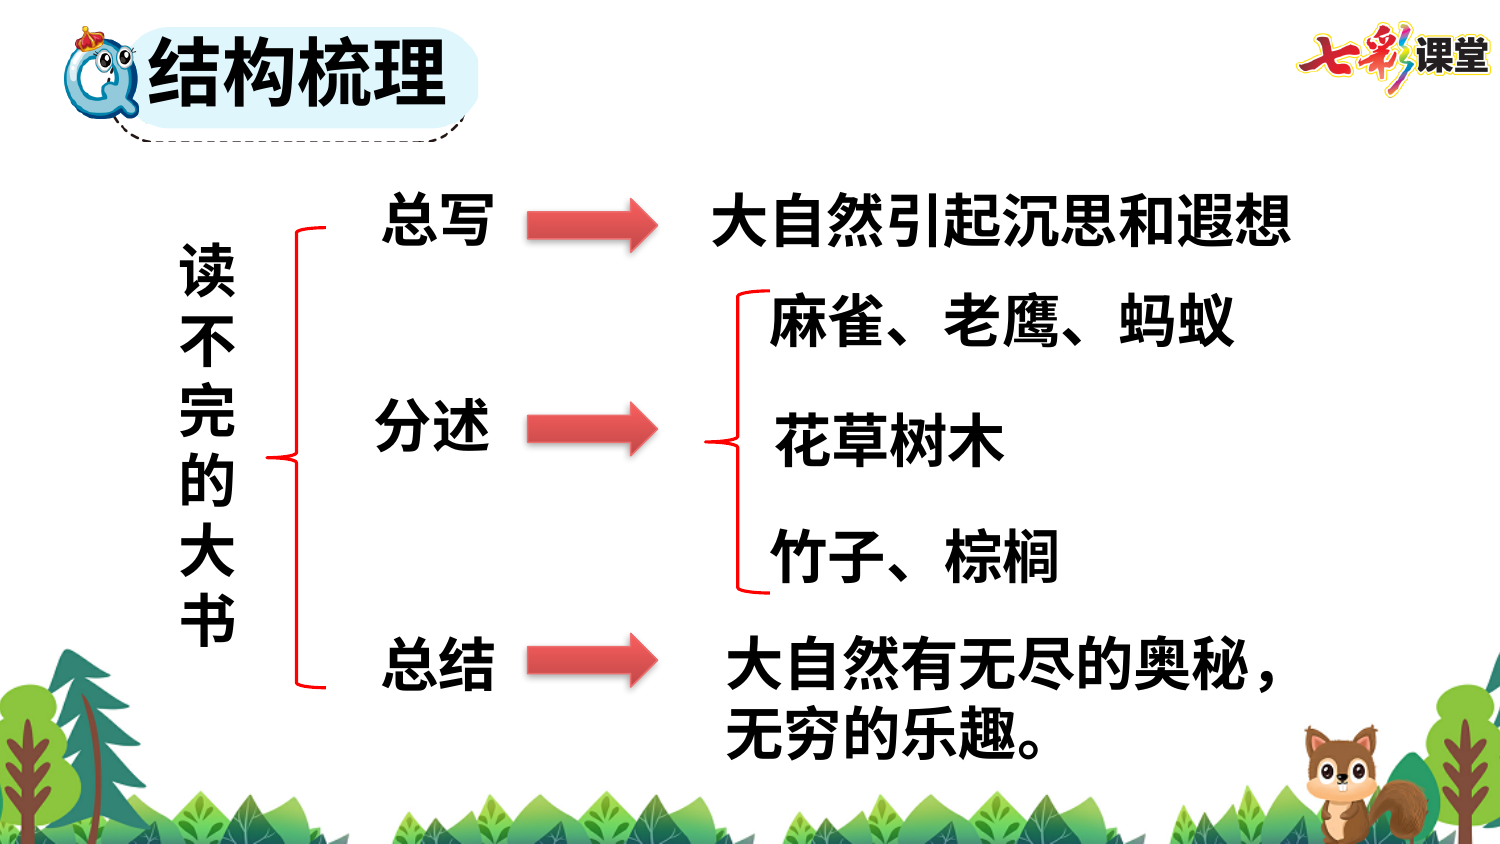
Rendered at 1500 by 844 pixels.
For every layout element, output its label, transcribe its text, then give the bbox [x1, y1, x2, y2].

text_box 结构梳理 [135, 20, 484, 122]
text_box 花草树木 [770, 396, 1079, 482]
text_box [704, 290, 770, 594]
text_box [266, 226, 326, 689]
text_box 读不完的大书 [163, 156, 265, 662]
text_box 总结 [365, 620, 596, 706]
text_box [526, 632, 659, 688]
text_box [2, 165, 1342, 790]
picture [0, 0, 1500, 844]
text_box 大自然有无尽的奥秘，无穷的乐趣。 [711, 619, 1365, 775]
text_box [528, 197, 659, 253]
text_box 麻雀、老鹰、蚂蚁 [754, 276, 1276, 362]
text_box [526, 401, 659, 457]
text_box 大自然引起沉思和遐想 [695, 176, 1308, 262]
text_box 竹子、棕榈 [754, 513, 1204, 598]
text_box 分述 [359, 381, 506, 467]
text_box 总写 [365, 176, 528, 261]
